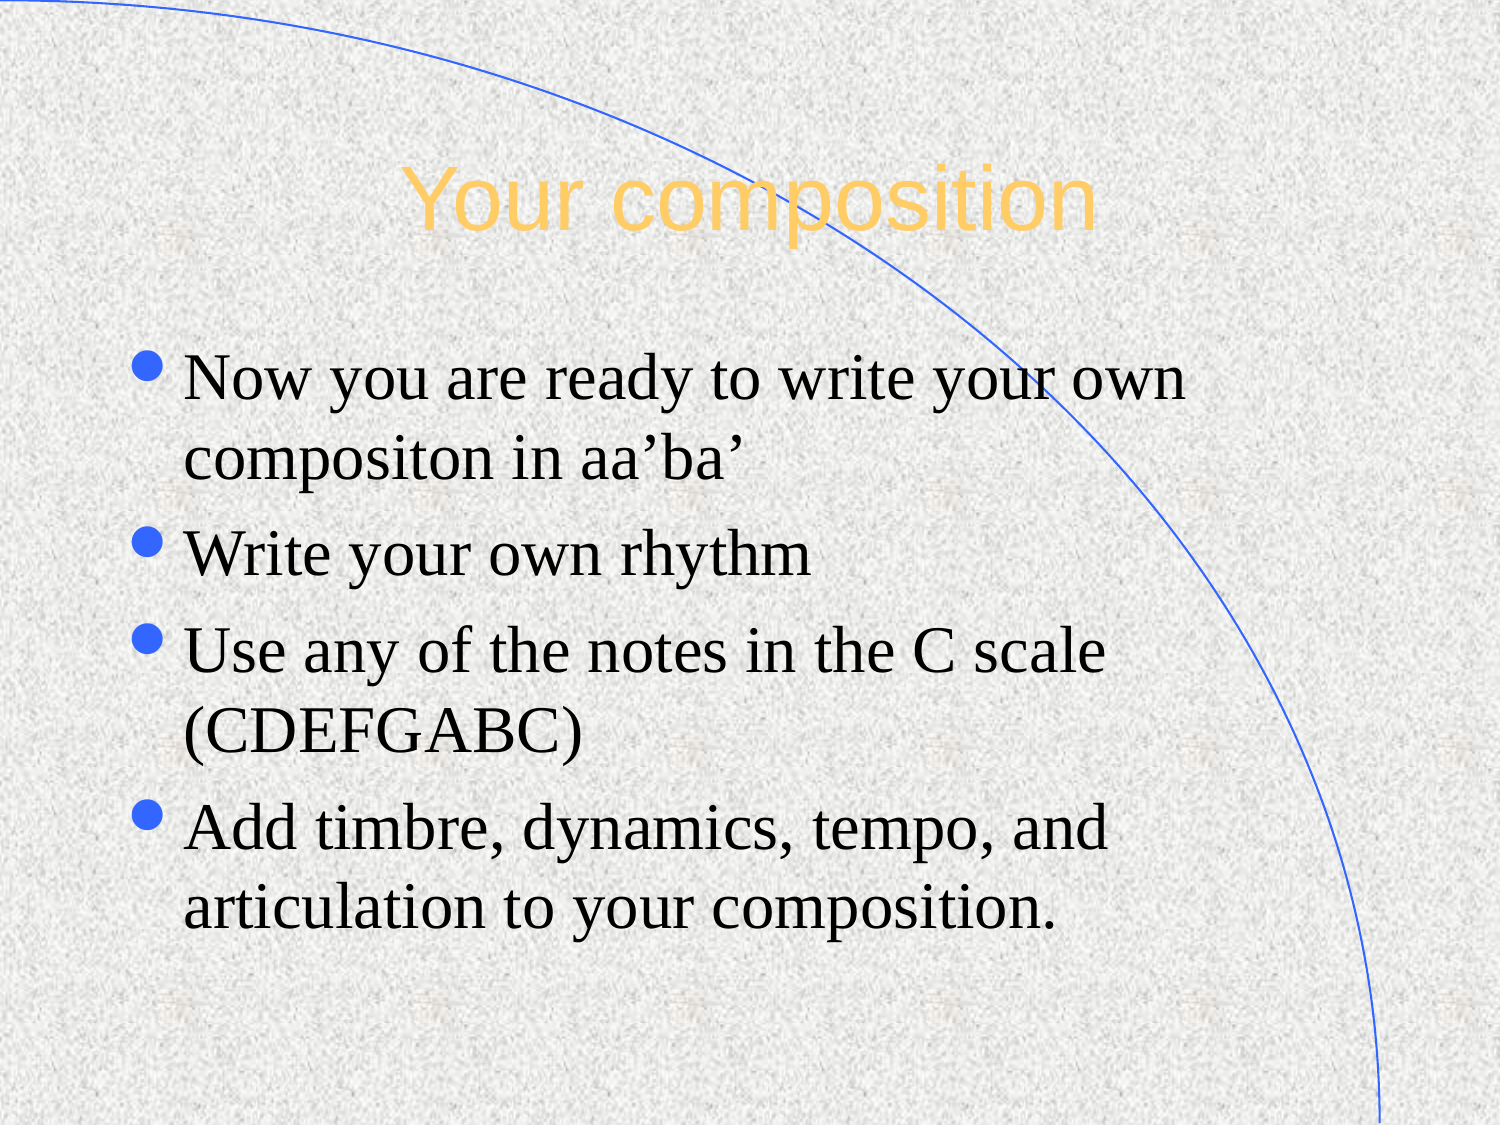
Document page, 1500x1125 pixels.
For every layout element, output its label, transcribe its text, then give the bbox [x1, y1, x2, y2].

title Your composition [112, 99, 1388, 288]
picture [0, 0, 1500, 1125]
list Now you are ready to write your own compositon in aa’ba’ Write your own rhythm Use any of the notes in the C scale (CDEFGABC) Add timbre, dynamics, tempo, and articulation to your composition. [112, 324, 1388, 1047]
